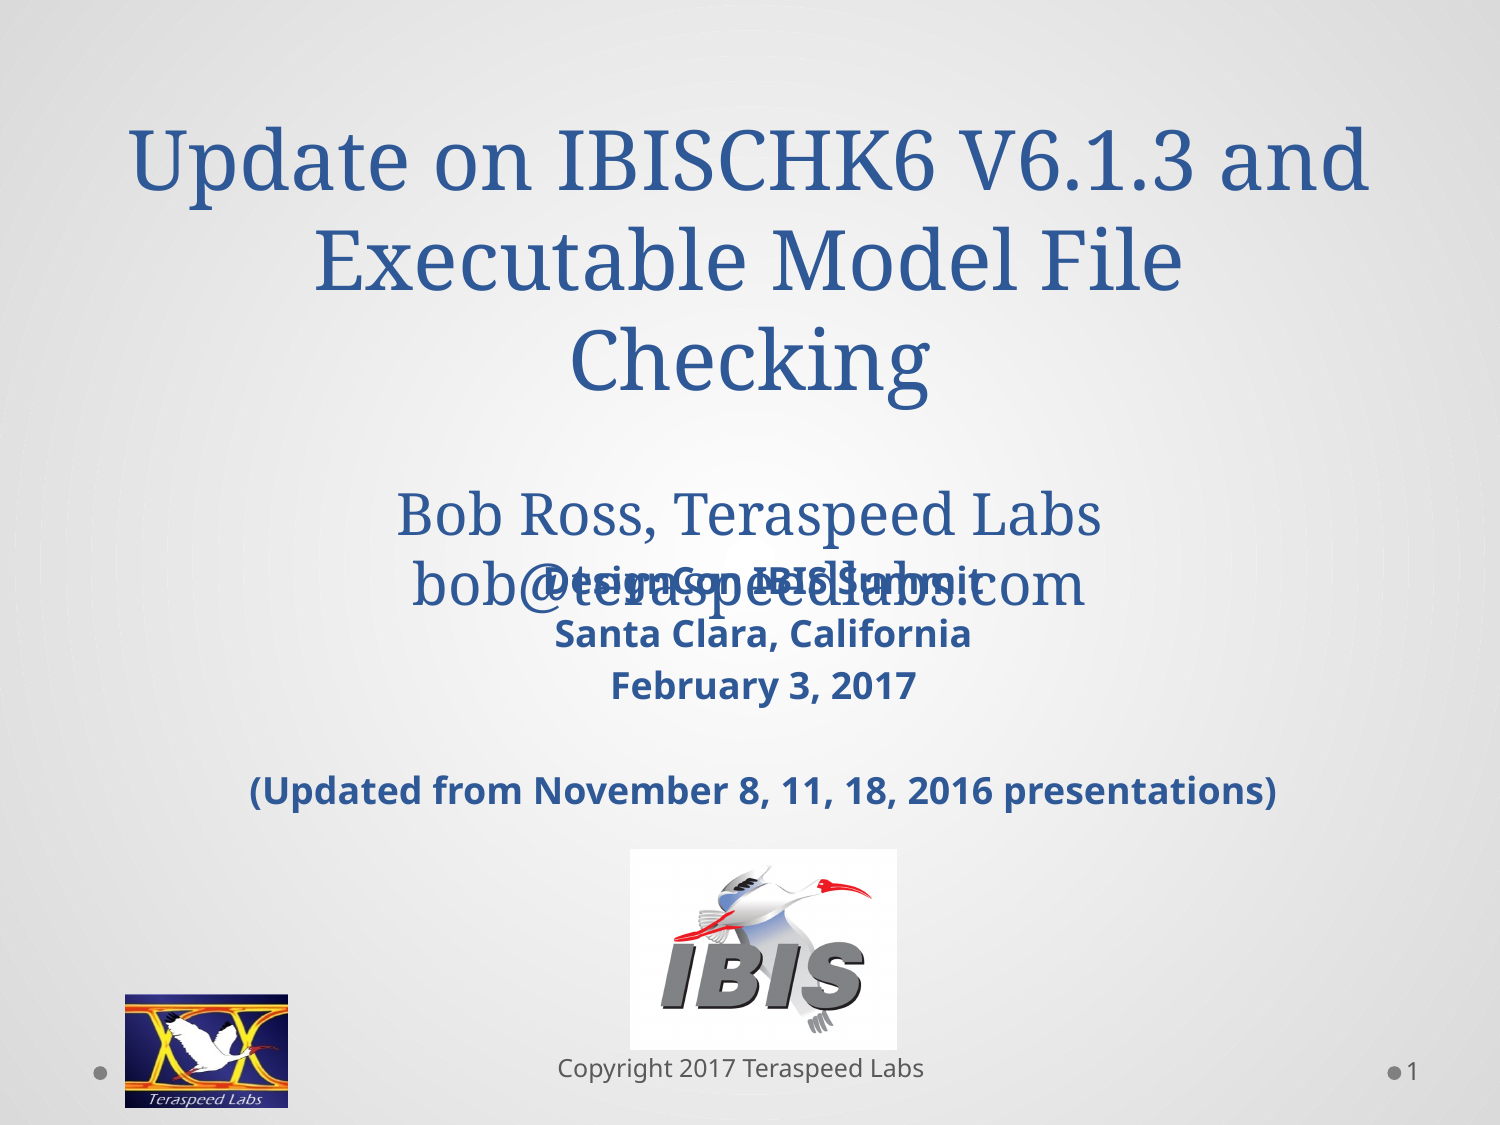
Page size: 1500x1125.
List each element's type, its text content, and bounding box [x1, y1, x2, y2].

slide_number 1 [1401, 1042, 1494, 1103]
subtitle DesignCon IBIS Summit Santa Clara, California February 3, 2017 (Updated from November 8, 11, 18, 2016 presentations) [163, 549, 1364, 750]
picture [630, 849, 898, 1051]
title Update on IBISCHK6 V6.1.3 and Executable Model File Checking Bob Ross, Teraspeed Labs bob@teraspeedlabs.com [112, 99, 1388, 800]
footer Copyright 2017 Teraspeed Labs [549, 1037, 1018, 1098]
picture [125, 994, 288, 1108]
